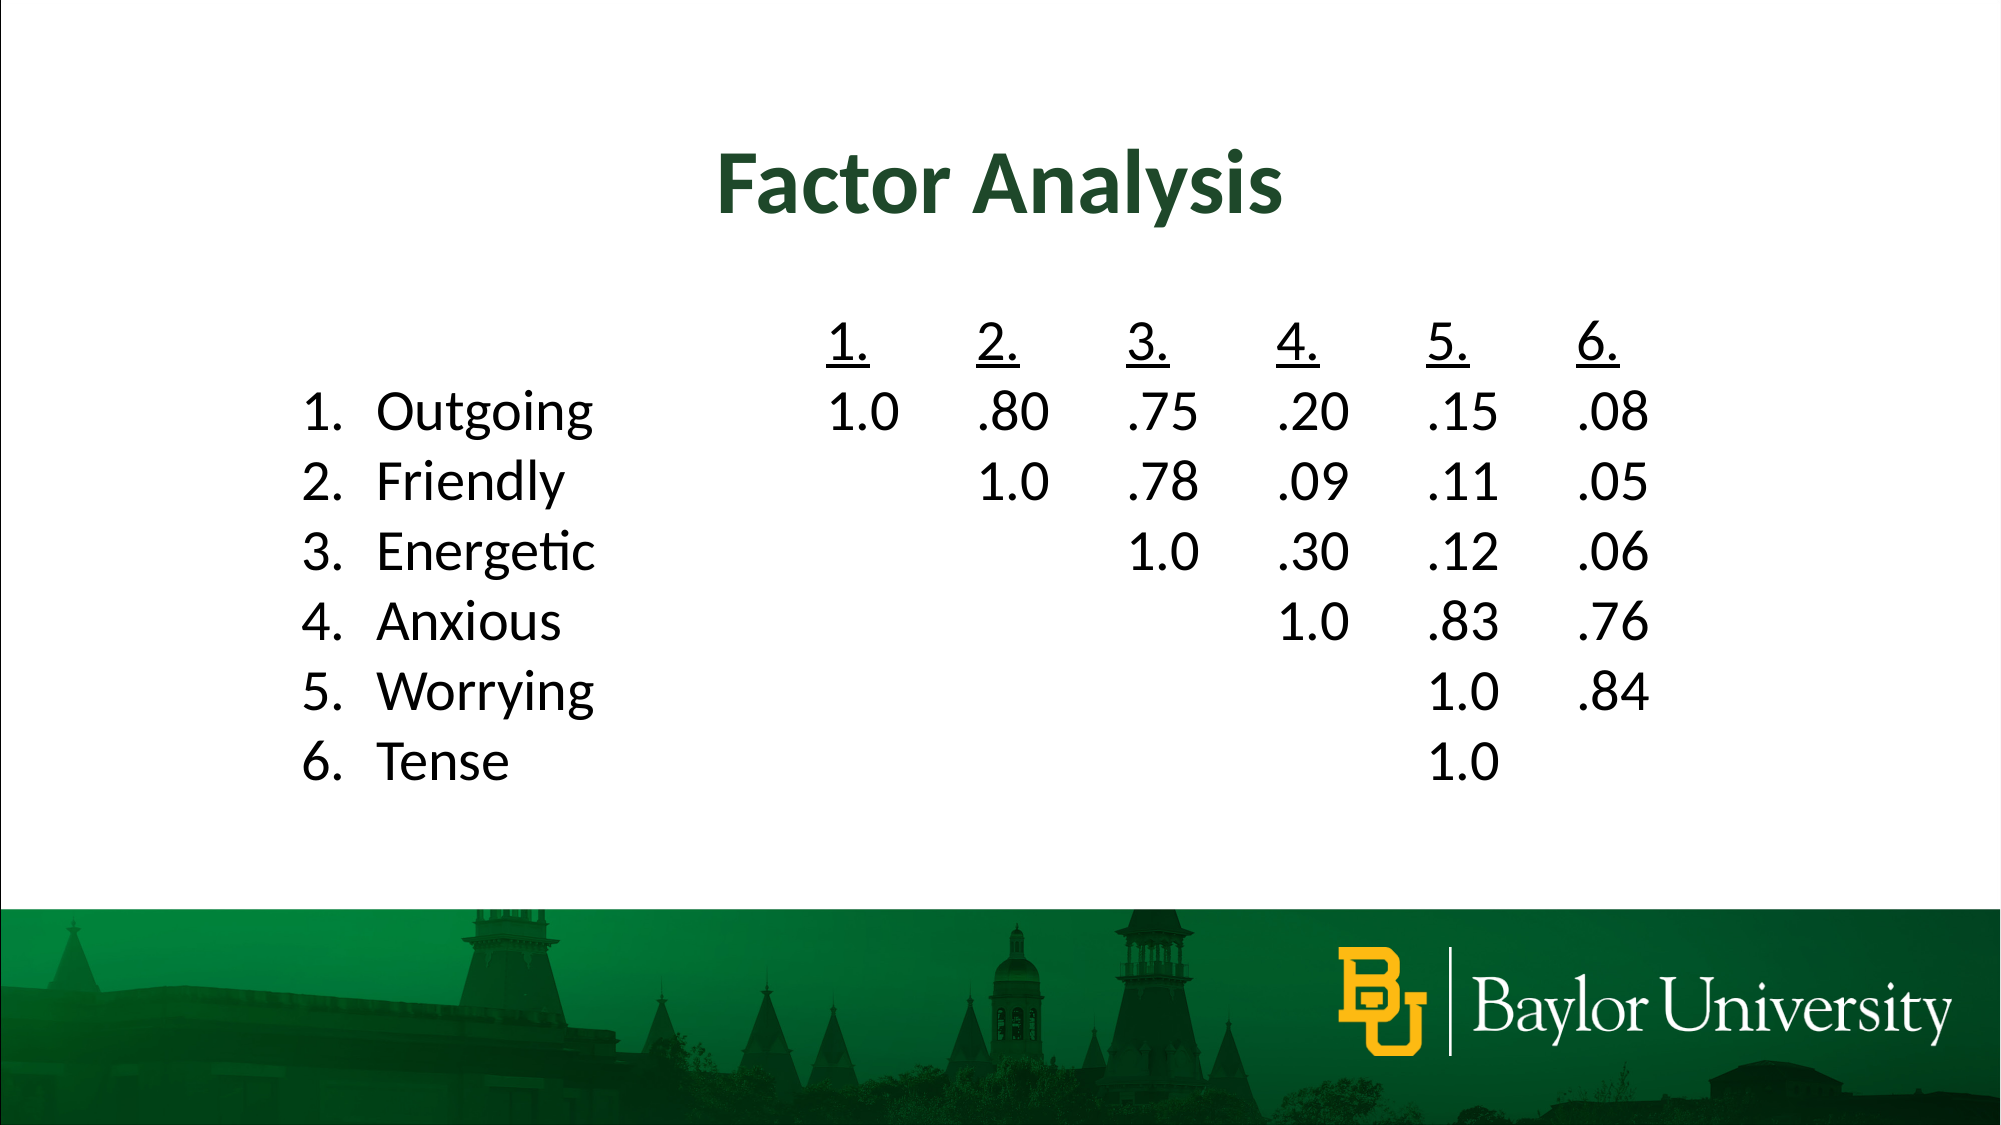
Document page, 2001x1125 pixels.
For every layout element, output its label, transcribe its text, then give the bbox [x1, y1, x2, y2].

text_box Factor Analysis [0, 126, 2000, 272]
picture [0, 0, 2001, 1125]
text_box 1. 2. 3. 4. 5. 6. Outgoing 1.0 .80 .75 .20 .15 .08 Friendly 1.0 .78 .09 .11 .05 Energetic 1.0 .30 .12 .06 Anxious 1.0 .83 .76 Worrying 1.0 .84 Tense 1.0 [286, 294, 1714, 870]
